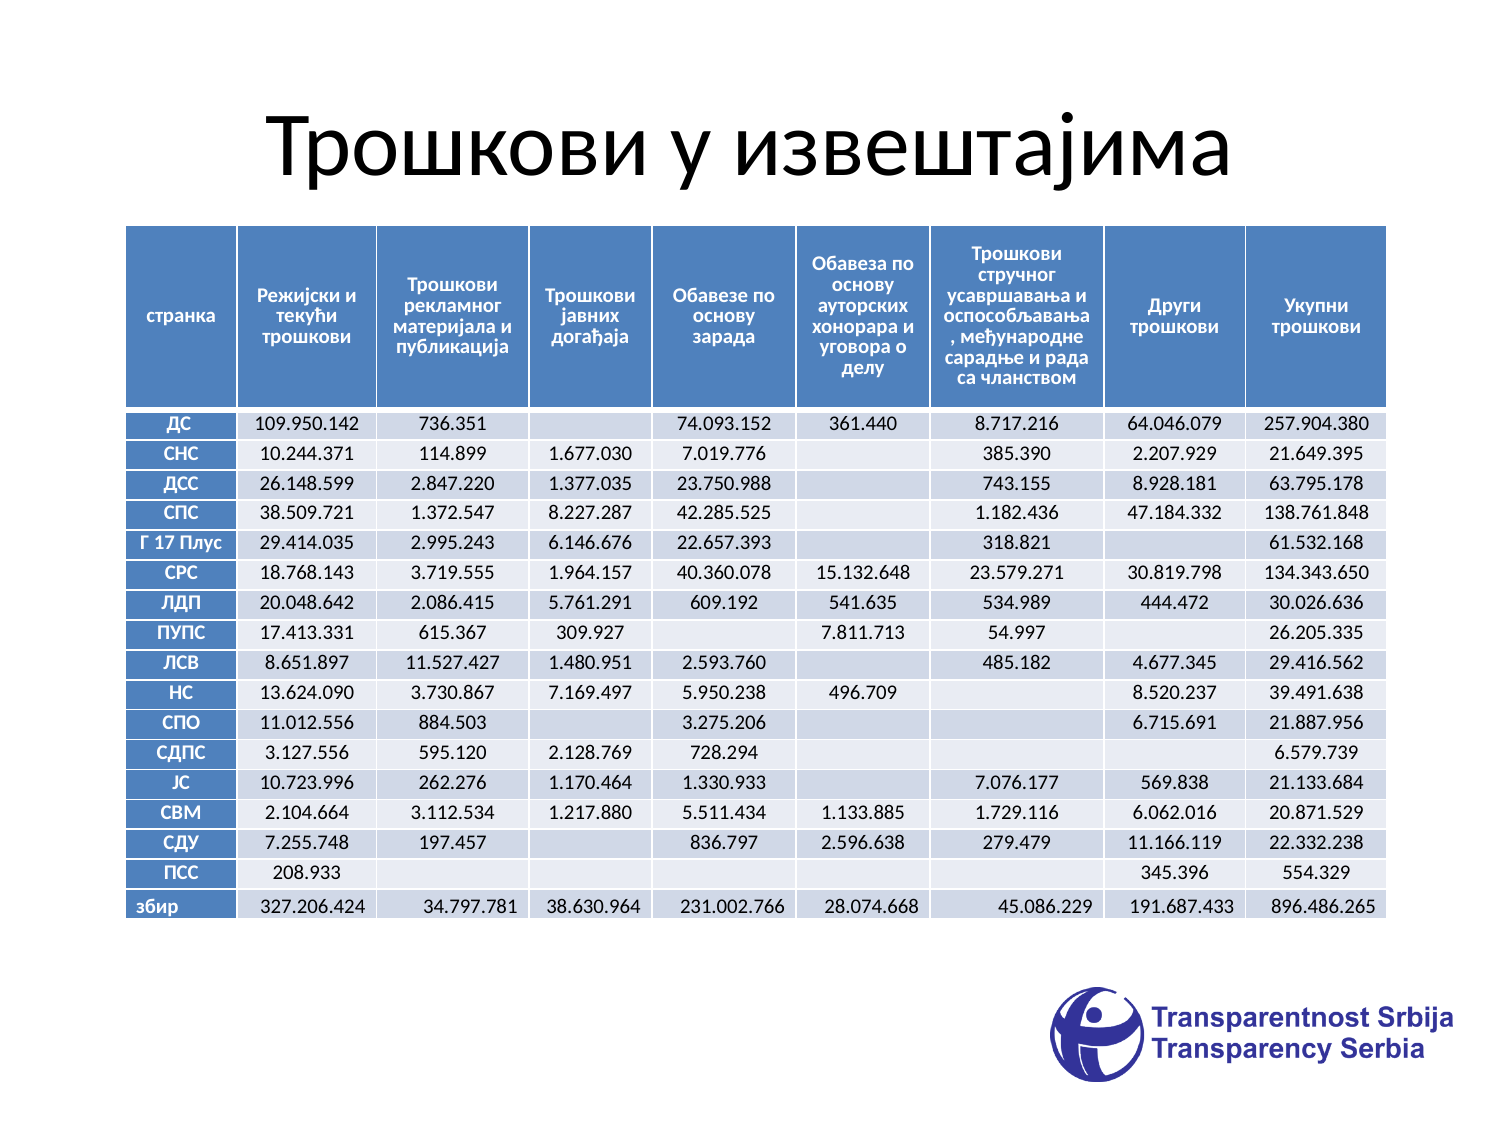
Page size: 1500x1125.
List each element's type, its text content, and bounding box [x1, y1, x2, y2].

table_cell 47.184.332 [1105, 501, 1245, 529]
table_cell [797, 501, 929, 529]
title Трошкови у извештајима [75, 45, 1425, 233]
table_cell 10.723.996 [238, 770, 376, 799]
picture [1050, 987, 1453, 1082]
table_cell СПС [126, 501, 236, 529]
table_cell 1.330.933 [653, 770, 795, 799]
table_cell 10.244.371 [238, 441, 376, 469]
table_header Обавеза по основу ауторских хонорара и уговора о делу [797, 226, 929, 407]
table_cell СВМ [126, 800, 236, 828]
table_cell [797, 471, 929, 499]
table_cell 30.026.636 [1246, 591, 1386, 619]
table_cell 11.012.556 [238, 710, 376, 739]
table_cell [530, 860, 651, 888]
table_header Трошкови јавних догађаја [530, 226, 651, 407]
table_cell 728.294 [653, 740, 795, 769]
table_cell 327.206.424 [238, 890, 376, 918]
table_cell 3.275.206 [653, 710, 795, 739]
table_cell [797, 651, 929, 679]
table_cell [931, 860, 1103, 888]
table_cell 13.624.090 [238, 681, 376, 709]
table_cell [797, 740, 929, 769]
table_cell 7.076.177 [931, 770, 1103, 799]
table_cell 29.414.035 [238, 531, 376, 559]
table_cell 3.730.867 [377, 681, 528, 709]
table_cell 1.372.547 [377, 501, 528, 529]
table_cell 21.133.684 [1246, 770, 1386, 799]
table_cell 39.491.638 [1246, 681, 1386, 709]
table_cell 1.964.157 [530, 561, 651, 589]
table_cell 231.002.766 [653, 890, 795, 918]
table_header Трошкови стручног усавршавања и оспособљавања, међународне сарадње и рада са чланством [931, 226, 1103, 407]
table_cell 884.503 [377, 710, 528, 739]
table_cell 2.128.769 [530, 740, 651, 769]
table_cell [1105, 531, 1245, 559]
table_header Трошкови рекламног материјала и публикација [377, 226, 528, 407]
table_cell 18.768.143 [238, 561, 376, 589]
table_cell збир [126, 890, 236, 918]
table_cell [797, 710, 929, 739]
table_cell 64.046.079 [1105, 413, 1245, 439]
table_cell [1105, 621, 1245, 649]
table_cell 45.086.229 [931, 890, 1103, 918]
table_header Укупни трошкови [1246, 226, 1386, 407]
table_cell 361.440 [797, 413, 929, 439]
table_cell 7.169.497 [530, 681, 651, 709]
table_cell 134.343.650 [1246, 561, 1386, 589]
table_cell 8.717.216 [931, 413, 1103, 439]
table_cell 40.360.078 [653, 561, 795, 589]
table_cell 208.933 [238, 860, 376, 888]
table_cell 736.351 [377, 413, 528, 439]
table_cell 61.532.168 [1246, 531, 1386, 559]
table_cell 2.995.243 [377, 531, 528, 559]
table_cell 38.630.964 [530, 890, 651, 918]
table_cell 6.146.676 [530, 531, 651, 559]
table_cell 3.719.555 [377, 561, 528, 589]
table_cell 21.887.956 [1246, 710, 1386, 739]
table_cell 7.811.713 [797, 621, 929, 649]
table_cell 8.520.237 [1105, 681, 1245, 709]
table_cell 38.509.721 [238, 501, 376, 529]
table_cell 8.928.181 [1105, 471, 1245, 499]
table_cell 2.207.929 [1105, 441, 1245, 469]
table_cell 20.048.642 [238, 591, 376, 619]
table_cell [530, 413, 651, 439]
table_cell 21.649.395 [1246, 441, 1386, 469]
table_cell 257.904.380 [1246, 413, 1386, 439]
table_header Обавезе по основу зарада [653, 226, 795, 407]
table_cell 1.182.436 [931, 501, 1103, 529]
table_cell 2.593.760 [653, 651, 795, 679]
table_cell 318.821 [931, 531, 1103, 559]
table_cell 615.367 [377, 621, 528, 649]
table_cell 7.019.776 [653, 441, 795, 469]
table_cell 534.989 [931, 591, 1103, 619]
table_cell 1.377.035 [530, 471, 651, 499]
table_cell [797, 441, 929, 469]
table_cell [530, 830, 651, 858]
table_cell 23.579.271 [931, 561, 1103, 589]
table_cell СНС [126, 441, 236, 469]
table_cell 109.950.142 [238, 413, 376, 439]
table_header странка [126, 226, 236, 407]
table_cell 609.192 [653, 591, 795, 619]
table_cell [530, 710, 651, 739]
table_cell 5.761.291 [530, 591, 651, 619]
table_cell 2.104.664 [238, 800, 376, 828]
table_cell 595.120 [377, 740, 528, 769]
table_cell 22.332.238 [1246, 830, 1386, 858]
table_cell 15.132.648 [797, 561, 929, 589]
table_header Други трошкови [1105, 226, 1245, 407]
table_cell 11.166.119 [1105, 830, 1245, 858]
table_cell [653, 860, 795, 888]
table_cell 385.390 [931, 441, 1103, 469]
table_cell Г 17 Плус [126, 531, 236, 559]
table_cell 262.276 [377, 770, 528, 799]
table_cell 743.155 [931, 471, 1103, 499]
table_cell 20.871.529 [1246, 800, 1386, 828]
table_cell 485.182 [931, 651, 1103, 679]
table_cell 541.635 [797, 591, 929, 619]
table_cell 23.750.988 [653, 471, 795, 499]
table_cell [377, 860, 528, 888]
table_cell 1.217.880 [530, 800, 651, 828]
table_cell 74.093.152 [653, 413, 795, 439]
table_header Режијски и текући трошкови [238, 226, 376, 407]
table_cell 3.127.556 [238, 740, 376, 769]
table_cell 30.819.798 [1105, 561, 1245, 589]
table_cell 3.112.534 [377, 800, 528, 828]
table_cell 345.396 [1105, 860, 1245, 888]
table_cell [931, 710, 1103, 739]
table_cell СРС [126, 561, 236, 589]
table_cell 197.457 [377, 830, 528, 858]
table_cell [931, 681, 1103, 709]
table_cell ПУПС [126, 621, 236, 649]
table_cell 6.715.691 [1105, 710, 1245, 739]
table_cell [797, 770, 929, 799]
table_cell 7.255.748 [238, 830, 376, 858]
table_cell ДСС [126, 471, 236, 499]
table_cell 54.997 [931, 621, 1103, 649]
table_cell 8.651.897 [238, 651, 376, 679]
table_cell 5.950.238 [653, 681, 795, 709]
table_cell 309.927 [530, 621, 651, 649]
table_cell 496.709 [797, 681, 929, 709]
table_cell 17.413.331 [238, 621, 376, 649]
table_cell ПСС [126, 860, 236, 888]
table_cell [653, 621, 795, 649]
table_cell 8.227.287 [530, 501, 651, 529]
table_cell ДС [126, 413, 236, 439]
table_cell 279.479 [931, 830, 1103, 858]
table_cell 11.527.427 [377, 651, 528, 679]
table_cell ЈС [126, 770, 236, 799]
table_cell НС [126, 681, 236, 709]
table_cell [931, 740, 1103, 769]
table_cell 6.579.739 [1246, 740, 1386, 769]
table_cell 1.729.116 [931, 800, 1103, 828]
table_cell 1.133.885 [797, 800, 929, 828]
table_cell 29.416.562 [1246, 651, 1386, 679]
table_cell ЛДП [126, 591, 236, 619]
table_cell 836.797 [653, 830, 795, 858]
table_cell 2.596.638 [797, 830, 929, 858]
table_cell [797, 860, 929, 888]
table_cell 569.838 [1105, 770, 1245, 799]
table_cell 26.148.599 [238, 471, 376, 499]
table_cell 42.285.525 [653, 501, 795, 529]
table_cell 1.480.951 [530, 651, 651, 679]
table_cell 2.847.220 [377, 471, 528, 499]
table_cell 138.761.848 [1246, 501, 1386, 529]
table_cell 28.074.668 [797, 890, 929, 918]
table_cell 1.170.464 [530, 770, 651, 799]
table_cell 34.797.781 [377, 890, 528, 918]
table_cell ЛСВ [126, 651, 236, 679]
table_cell 5.511.434 [653, 800, 795, 828]
table_cell 6.062.016 [1105, 800, 1245, 828]
table_cell [797, 531, 929, 559]
table_cell СДПС [126, 740, 236, 769]
table_cell [1105, 740, 1245, 769]
table_cell 444.472 [1105, 591, 1245, 619]
table_cell СДУ [126, 830, 236, 858]
table_cell 1.677.030 [530, 441, 651, 469]
table_cell 191.687.433 [1105, 890, 1245, 918]
table_cell 22.657.393 [653, 531, 795, 559]
table_cell 554.329 [1246, 860, 1386, 888]
table_cell 63.795.178 [1246, 471, 1386, 499]
table_cell 4.677.345 [1105, 651, 1245, 679]
table_cell СПО [126, 710, 236, 739]
table_cell 26.205.335 [1246, 621, 1386, 649]
table_cell 896.486.265 [1246, 890, 1386, 918]
table_cell 2.086.415 [377, 591, 528, 619]
table_cell 114.899 [377, 441, 528, 469]
